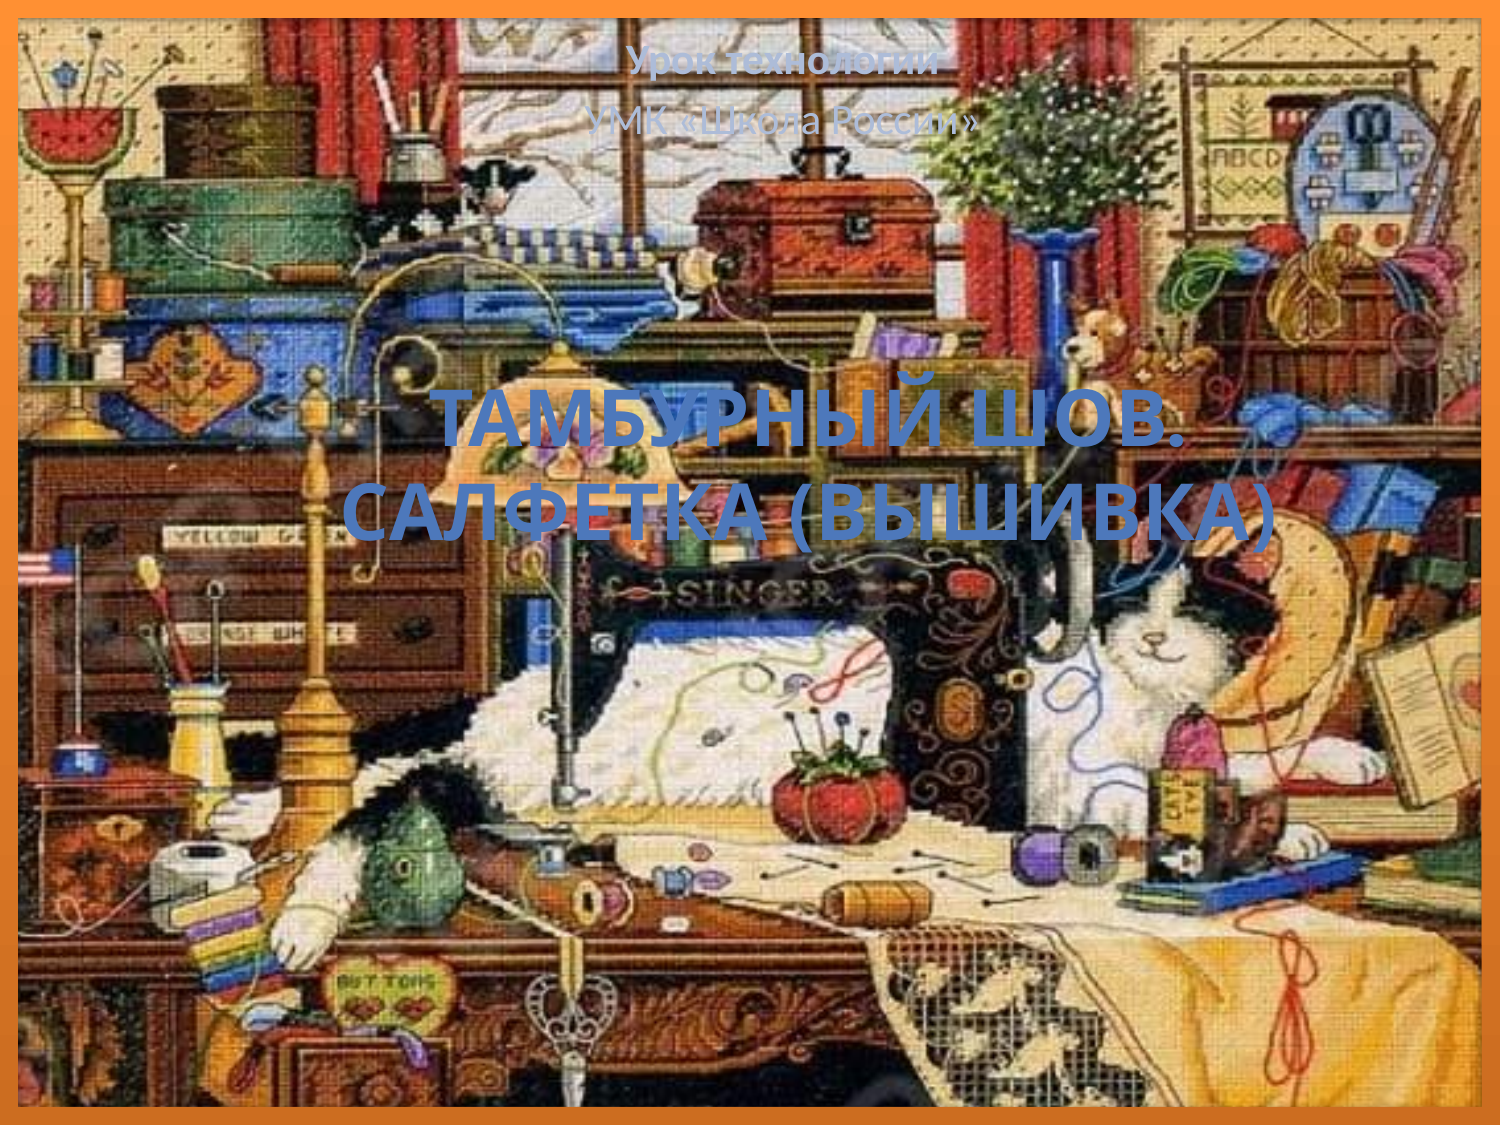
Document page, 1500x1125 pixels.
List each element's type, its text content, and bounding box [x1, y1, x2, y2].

subtitle Урок технологии УМК «Школа России» [257, 23, 1308, 152]
title Тамбурный шов. Салфетка (вышивка) [316, 349, 1301, 575]
picture [18, 18, 1481, 1106]
